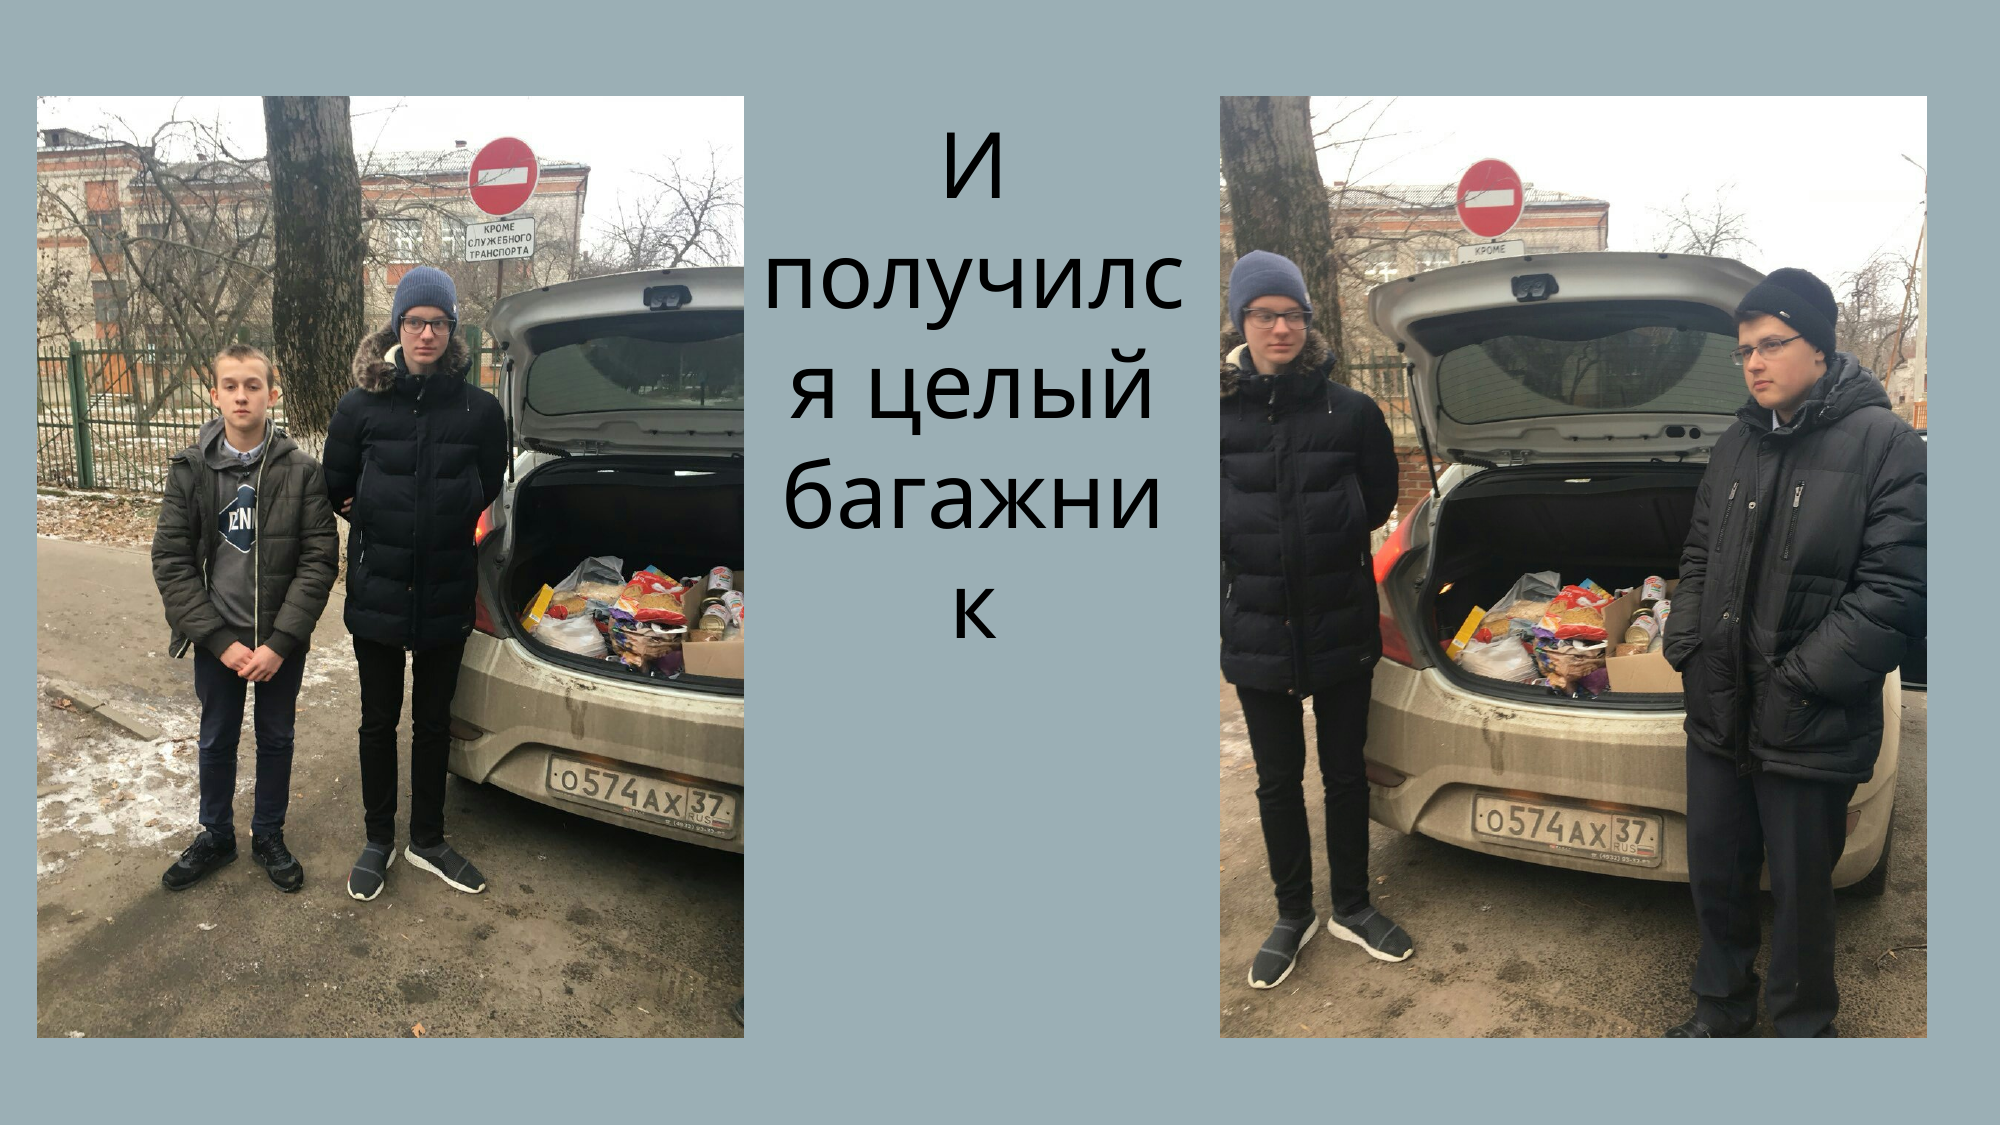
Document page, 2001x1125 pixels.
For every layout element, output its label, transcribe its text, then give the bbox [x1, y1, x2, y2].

text_box И получился целый багажник [744, 99, 1204, 664]
picture [1220, 96, 1927, 1038]
picture [37, 96, 744, 1038]
